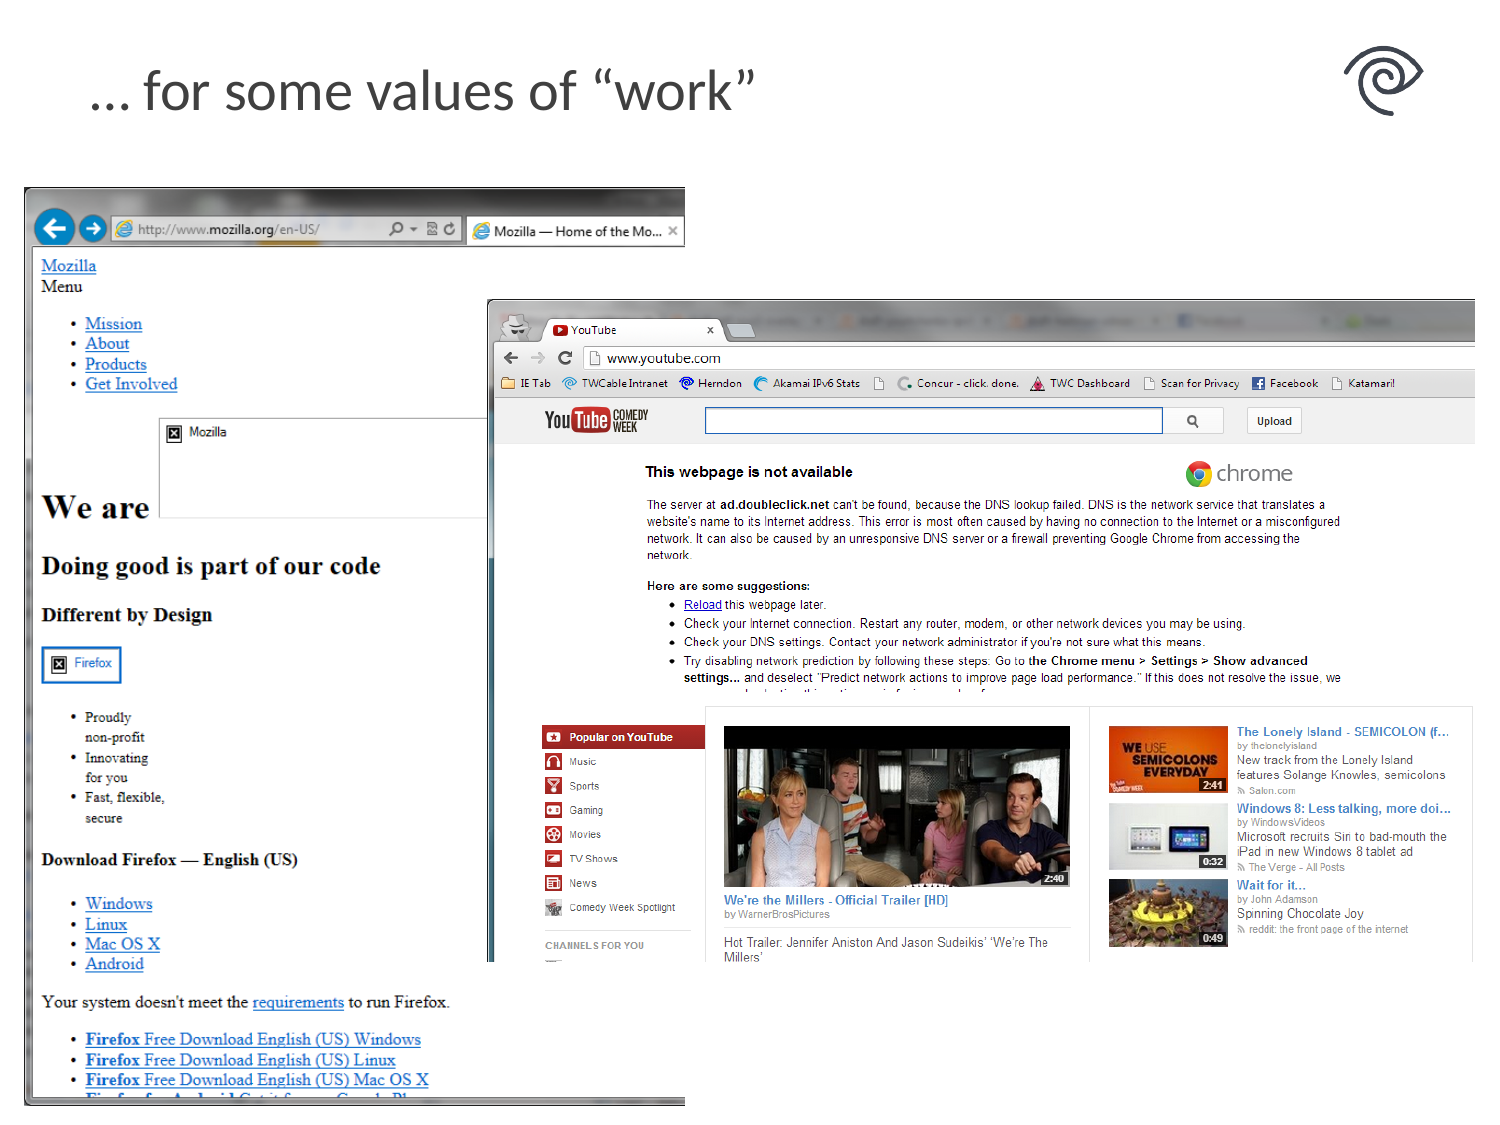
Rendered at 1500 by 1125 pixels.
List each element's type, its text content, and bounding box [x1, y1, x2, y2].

picture [24, 187, 1476, 1106]
title … for some values of “work” [74, 44, 1315, 233]
picture [1343, 44, 1436, 116]
